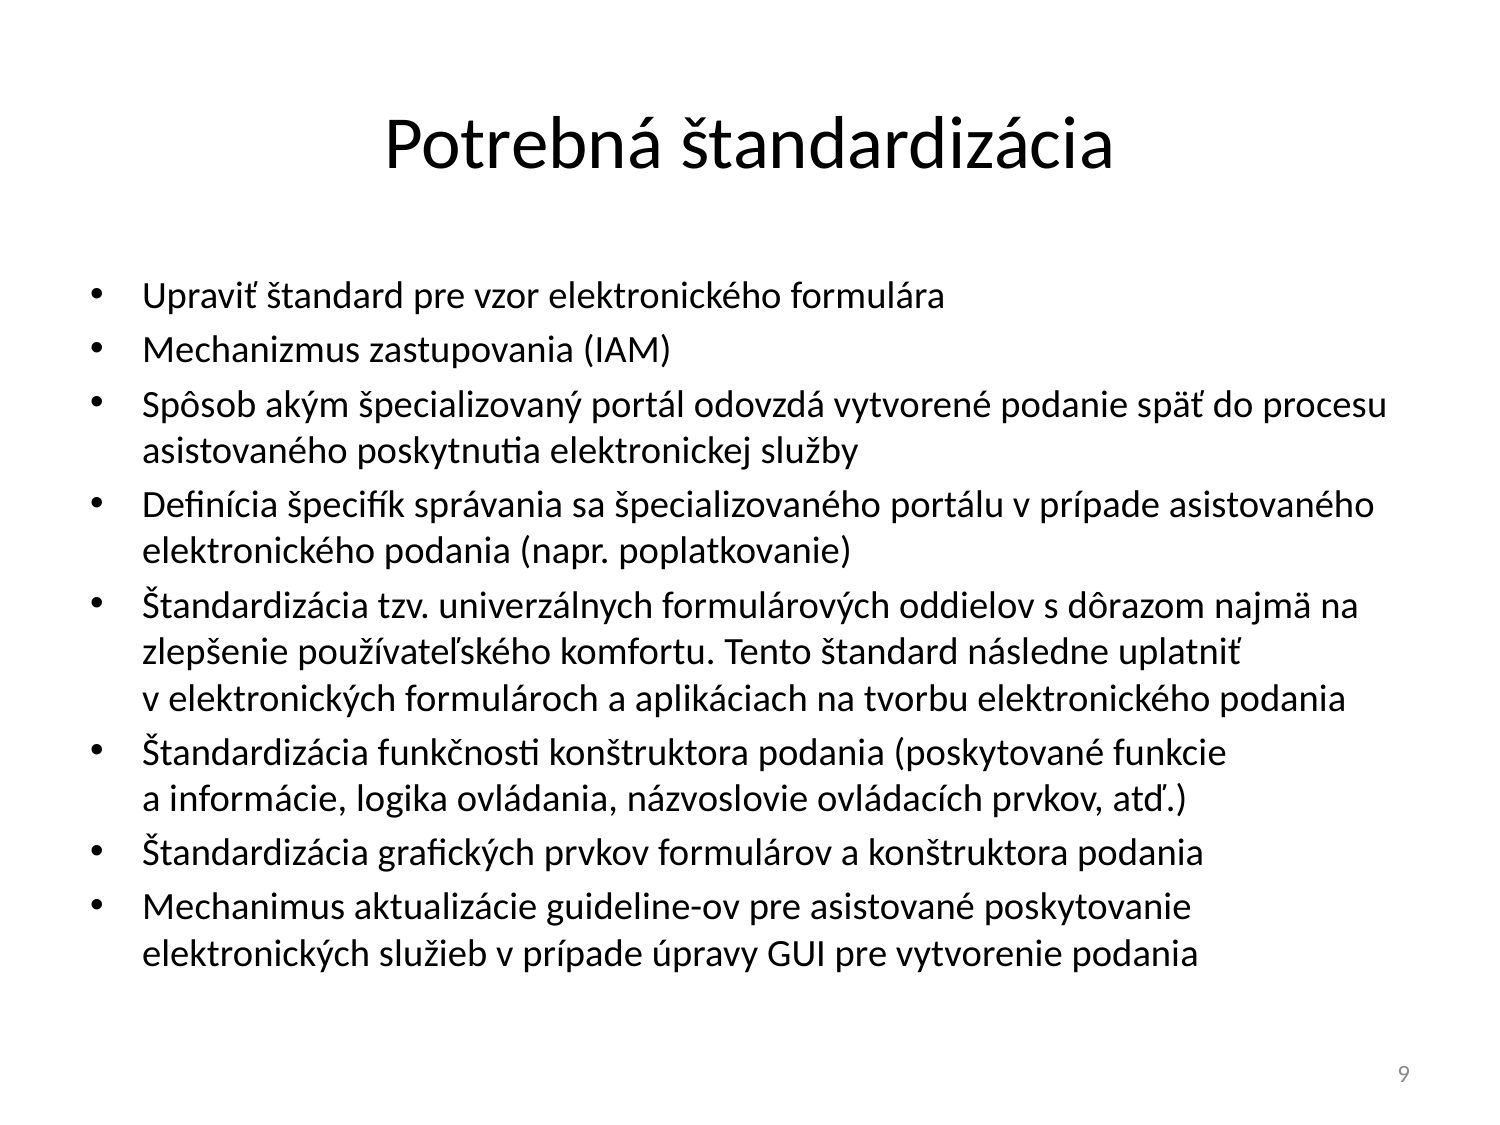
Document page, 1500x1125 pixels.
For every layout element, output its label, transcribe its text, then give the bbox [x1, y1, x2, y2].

list Upraviť štandard pre vzor elektronického formulára Mechanizmus zastupovania (IAM) Spôsob akým špecializovaný portál odovzdá vytvorené podanie späť do procesu asistovaného poskytnutia elektronickej služby Definícia špecifík správania sa špecializovaného portálu v prípade asistovaného elektronického podania (napr. poplatkovanie) Štandardizácia tzv. univerzálnych formulárových oddielov s dôrazom najmä na zlepšenie používateľského komfortu. Tento štandard následne uplatniť v elektronických formulároch a aplikáciach na tvorbu elektronického podania Štandardizácia funkčnosti konštruktora podania (poskytované funkcie a informácie, logika ovládania, názvoslovie ovládacích prvkov, atď.) Štandardizácia grafických prvkov formulárov a konštruktora podania Mechanimus aktualizácie guideline-ov pre asistované poskytovanie elektronických služieb v prípade úpravy GUI pre vytvorenie podania [75, 262, 1425, 1005]
title Potrebná štandardizácia [75, 45, 1425, 233]
slide_number 9 [1074, 1042, 1425, 1103]
